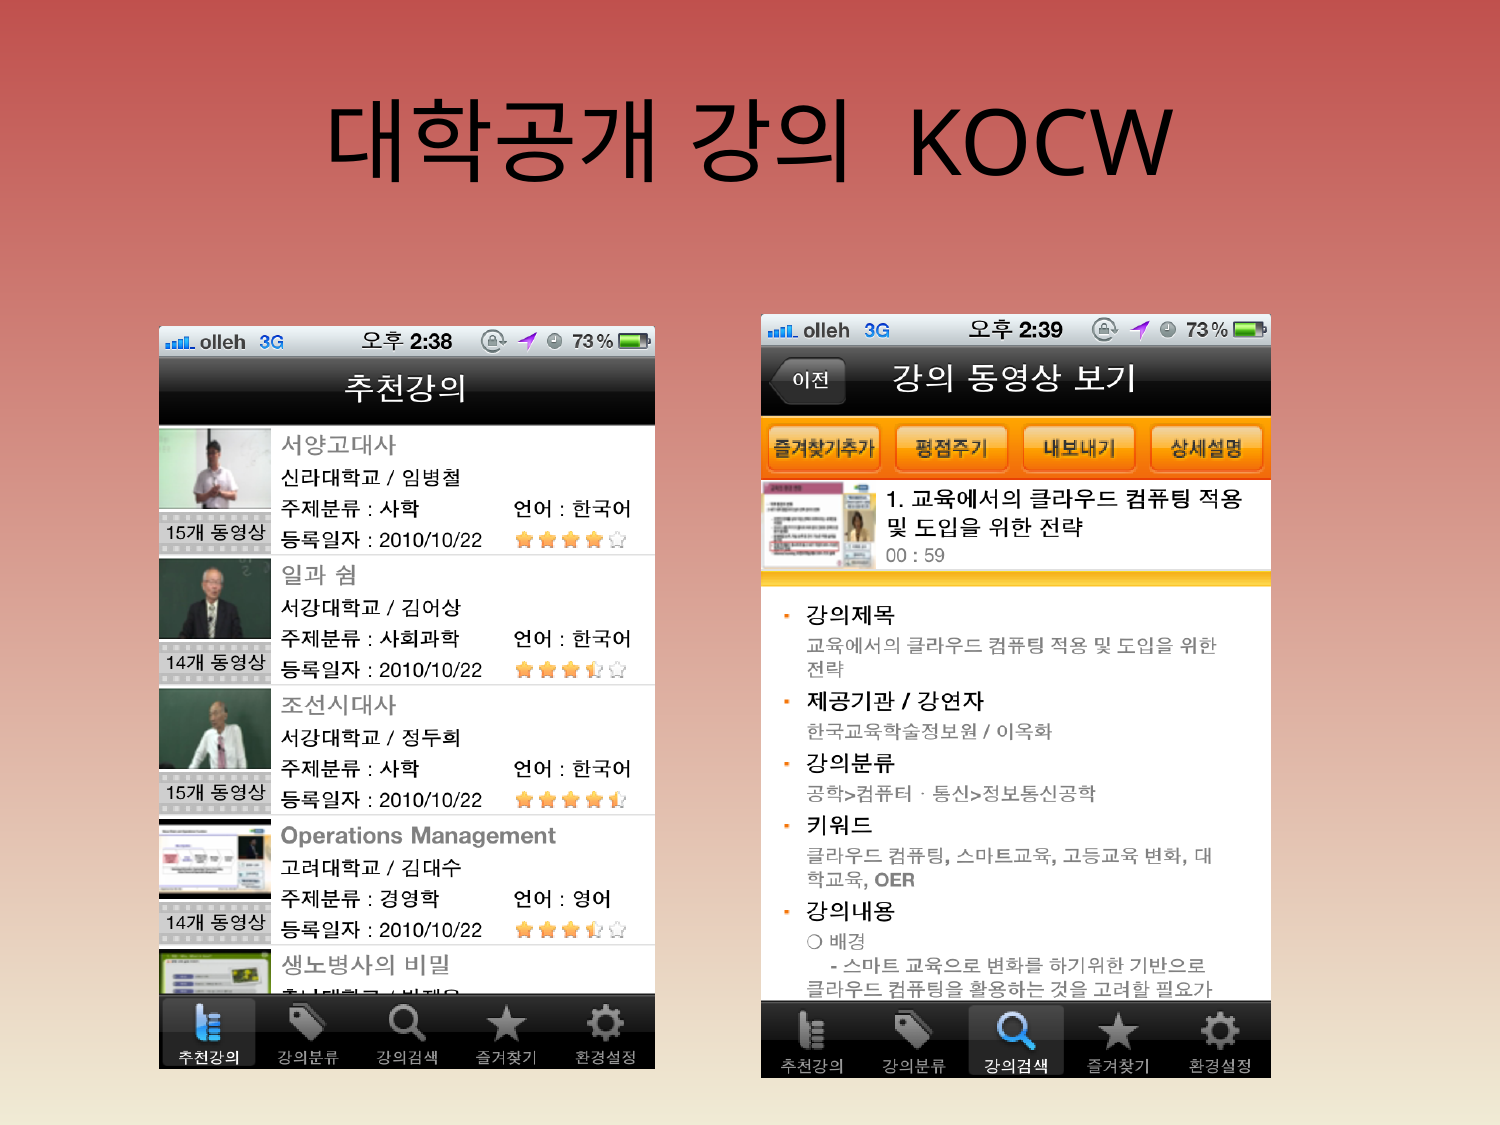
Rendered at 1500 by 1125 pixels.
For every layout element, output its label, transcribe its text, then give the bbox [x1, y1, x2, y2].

picture [761, 314, 1271, 1078]
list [159, 325, 655, 1069]
title 대학공개 강의 KOCW [75, 45, 1425, 233]
